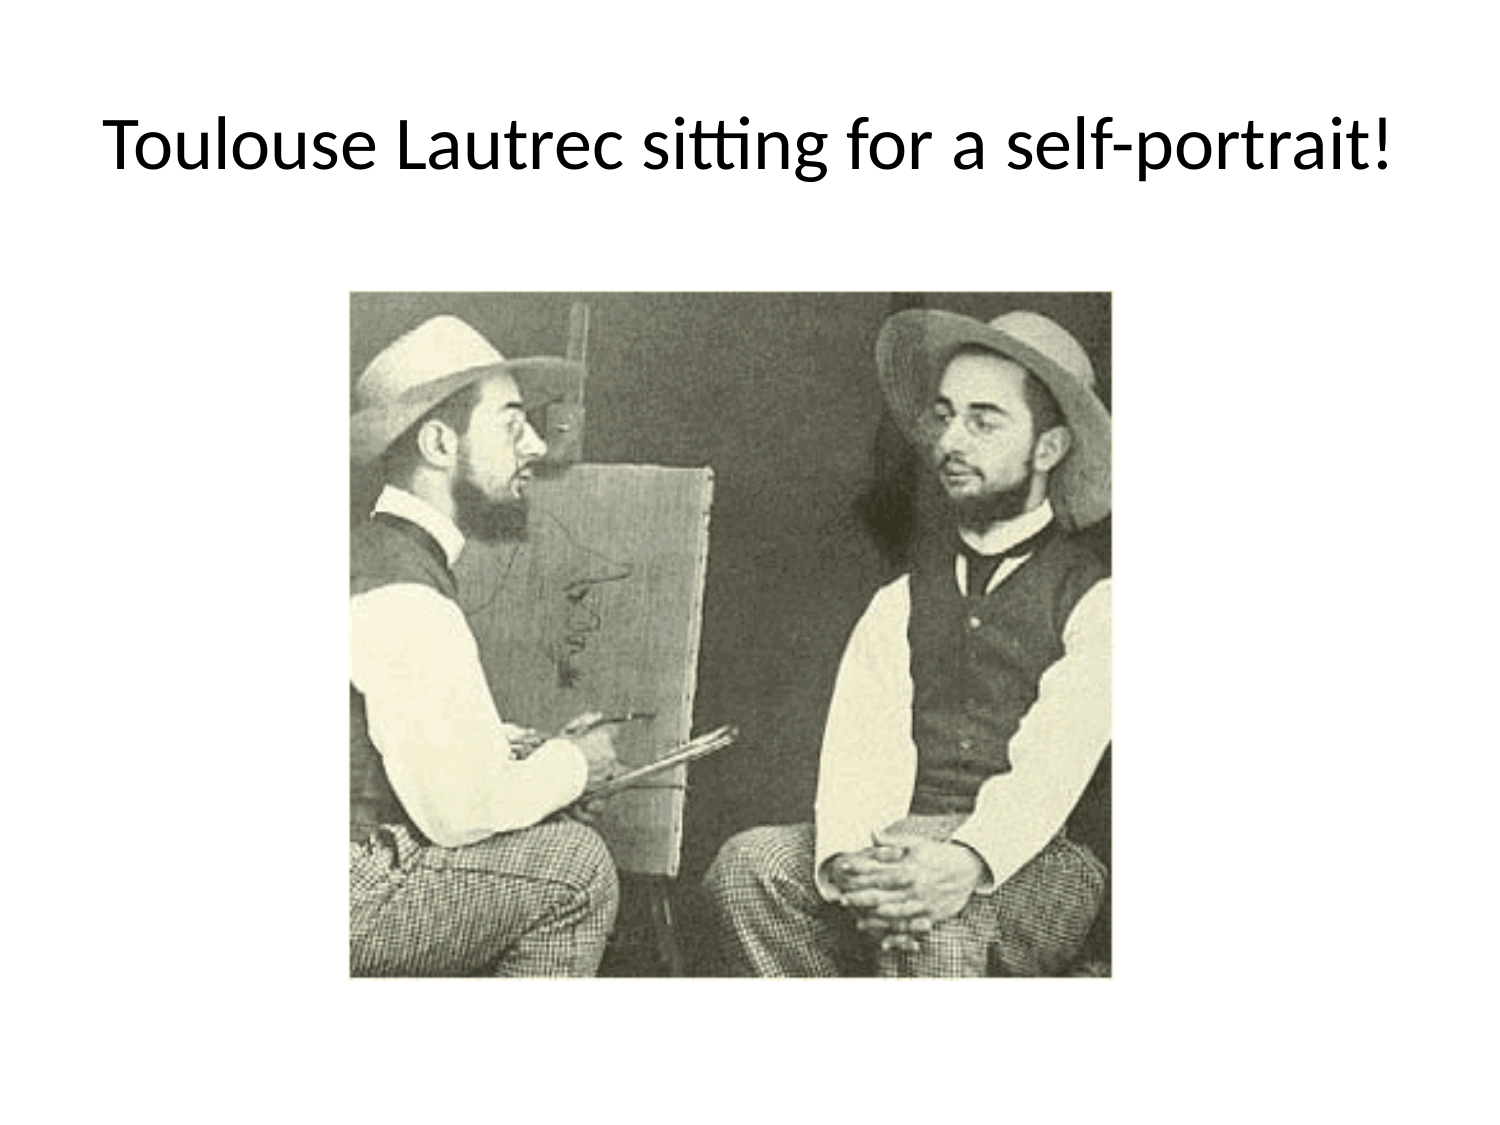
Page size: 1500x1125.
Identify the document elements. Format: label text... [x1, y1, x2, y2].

picture [348, 290, 1115, 981]
title Toulouse Lautrec sitting for a self-portrait! [75, 45, 1425, 233]
